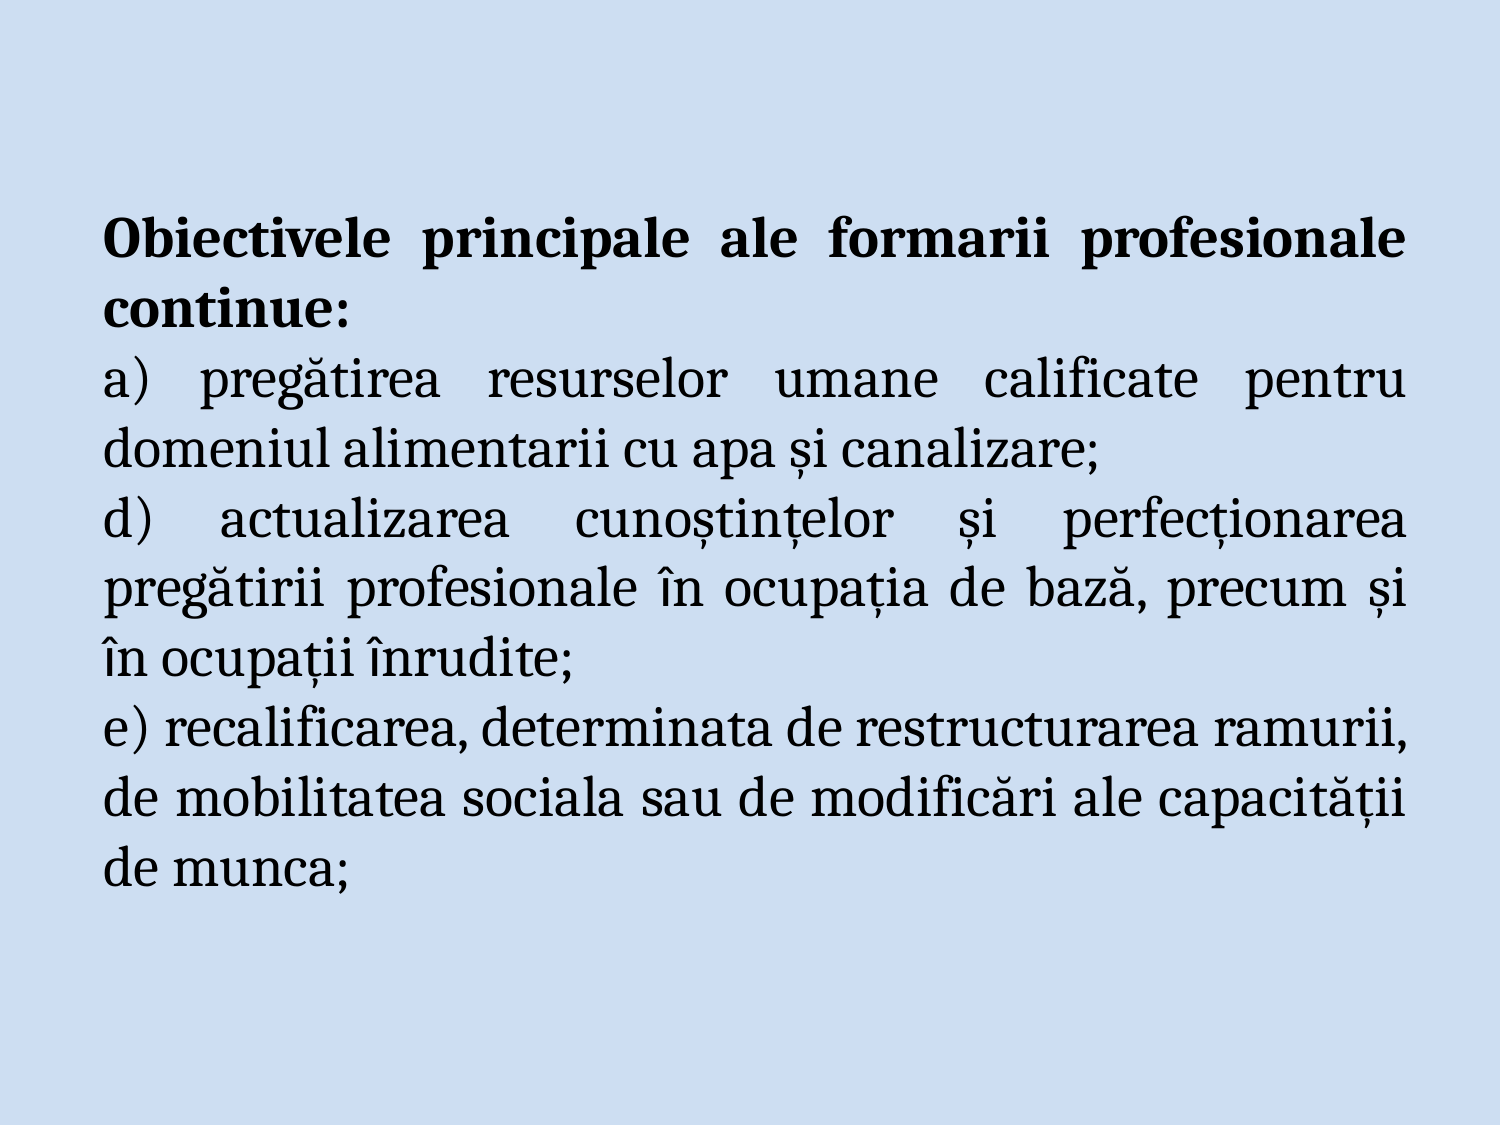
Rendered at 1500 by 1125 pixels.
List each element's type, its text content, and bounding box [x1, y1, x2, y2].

text_box Obiectivele principale ale formarii profesionale continue: a) pregătirea resurselor umane calificate pentru domeniul alimentarii cu apa şi canalizare; d) actualizarea cunoștințelor şi perfecționarea pregătirii profesionale în ocupația de bază, precum şi în ocupații înrudite; e) recalificarea, determinata de restructurarea ramurii, de mobilitatea sociala sau de modificări ale capacității de munca; [88, 191, 1424, 906]
